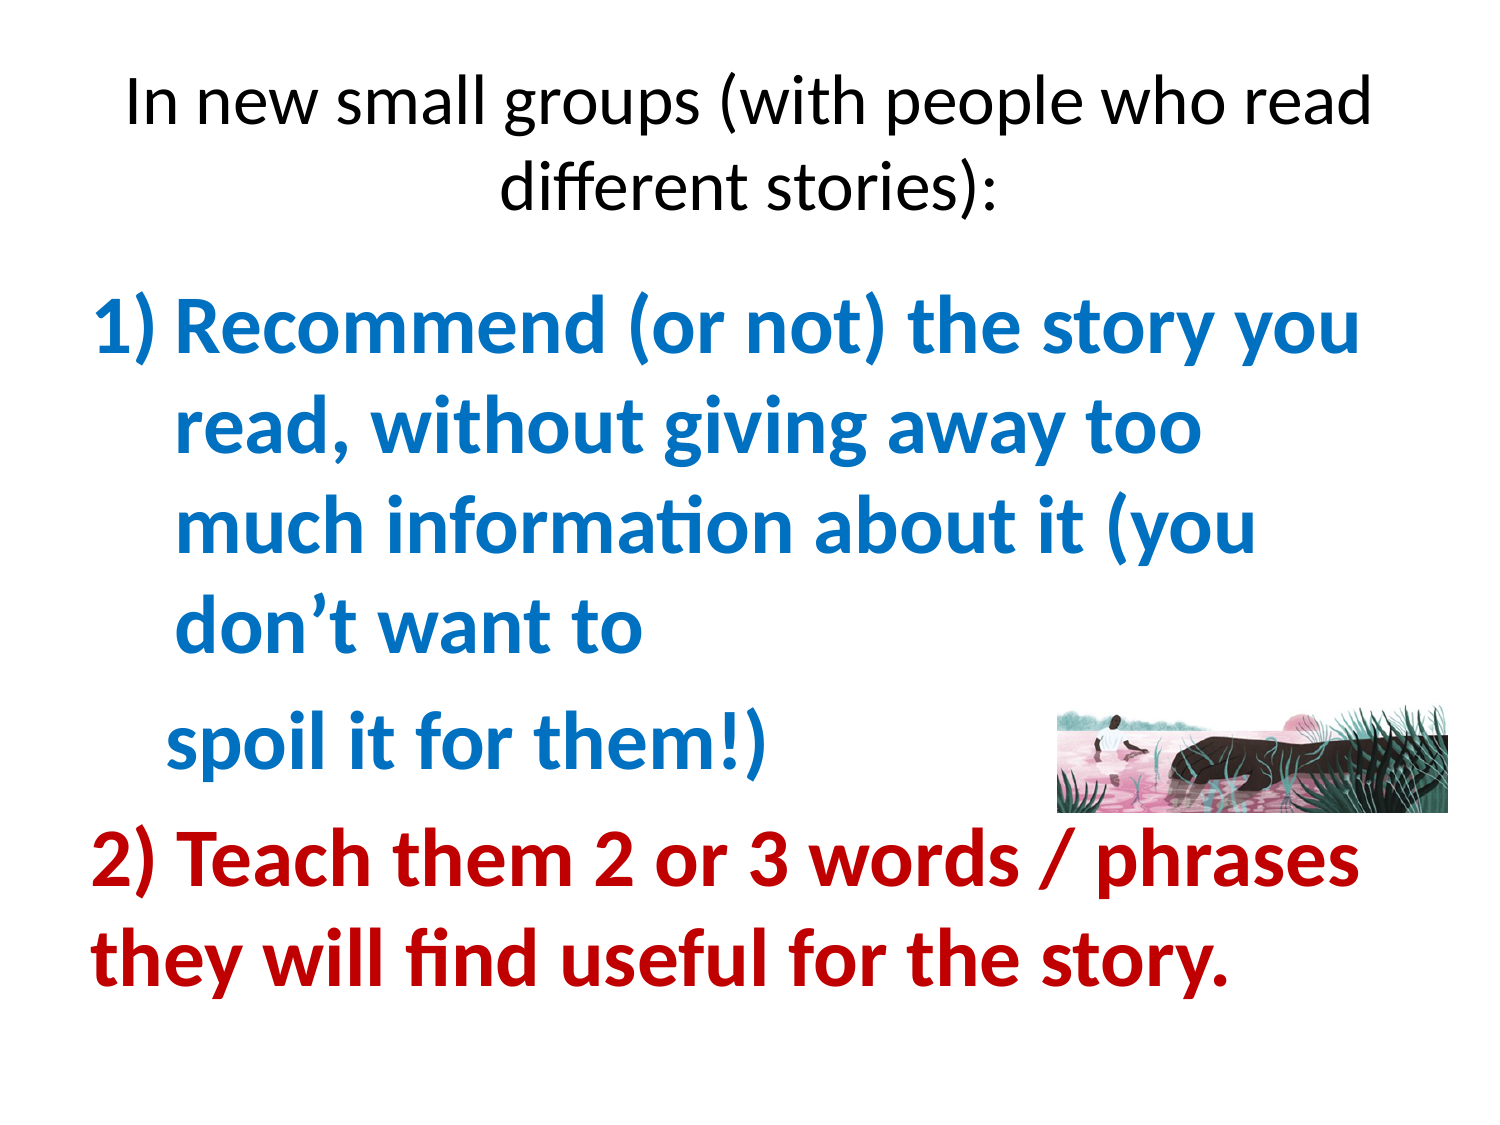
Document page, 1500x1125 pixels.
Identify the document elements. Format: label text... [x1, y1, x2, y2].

picture [1056, 581, 1448, 813]
title In new small groups (with people who read different stories): [75, 45, 1425, 233]
list Recommend (or not) the story you read, without giving away too much information about it (you don’t want to spoil it for them!) 2) Teach them 2 or 3 words / phrases they will find useful for the story. [75, 262, 1425, 1083]
